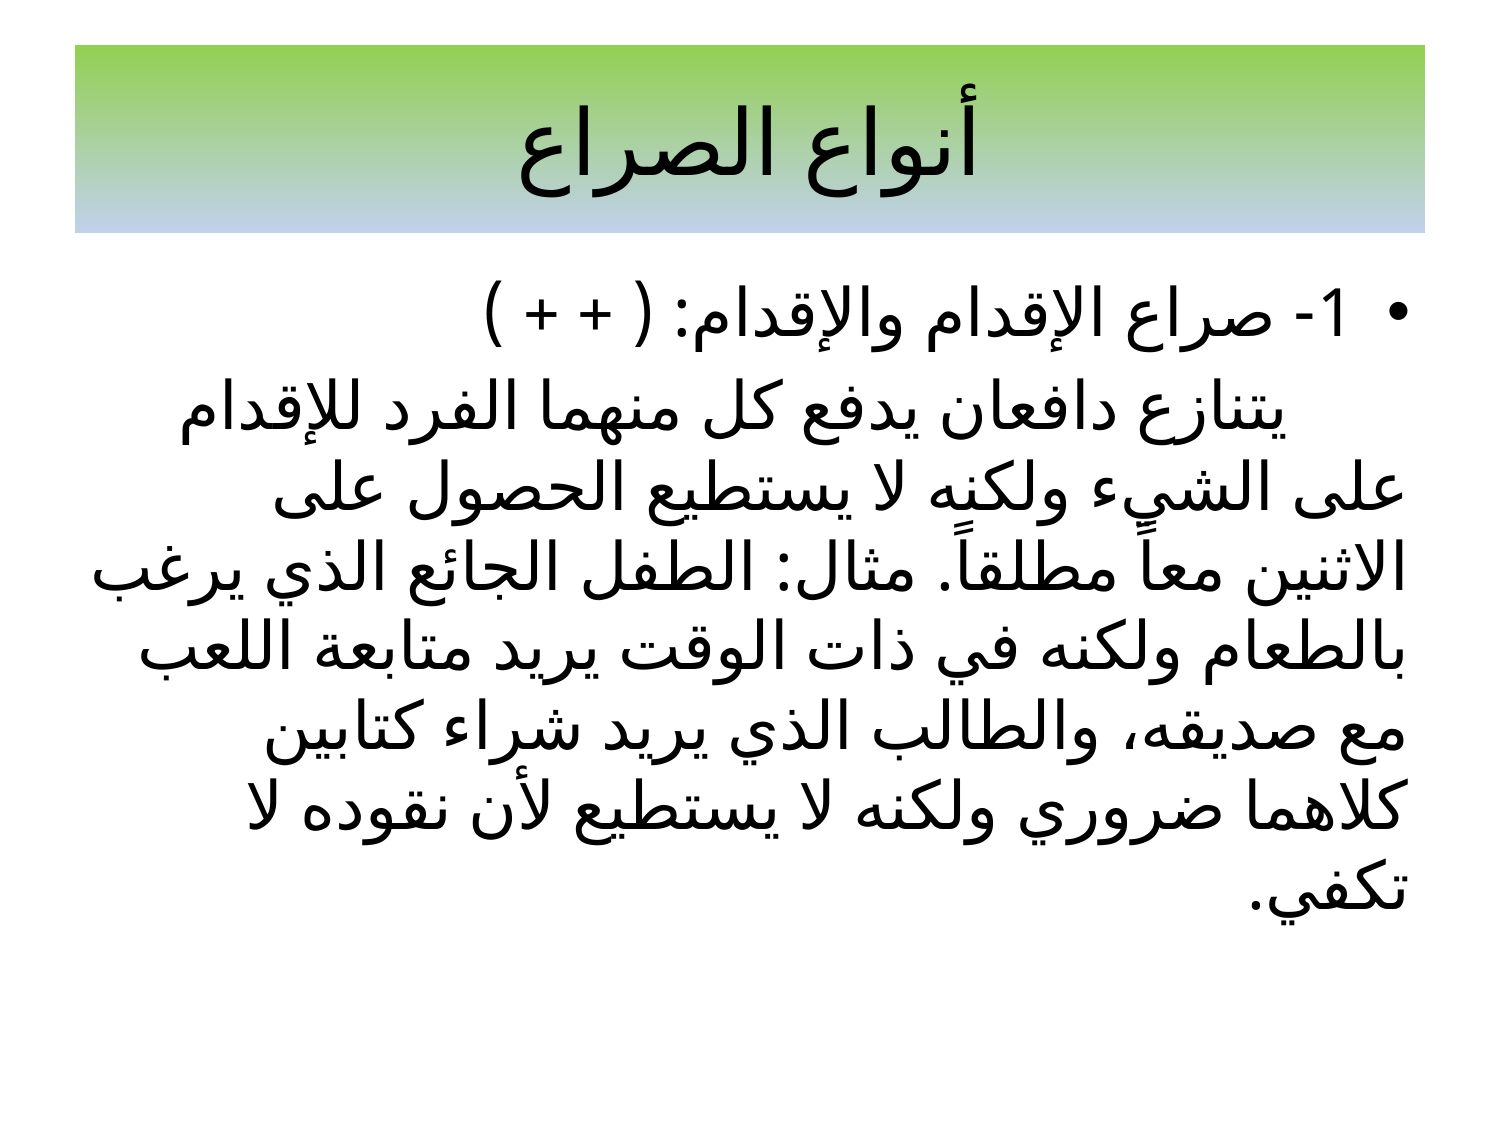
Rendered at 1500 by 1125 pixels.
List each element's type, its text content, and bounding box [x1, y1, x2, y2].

list 1- صراع الإقدام والإقدام: ( + + ) يتنازع دافعان يدفع كل منهما الفرد للإقدام على الشيء ولكنه لا يستطيع الحصول على الاثنين معاً مطلقاً. مثال: الطفل الجائع الذي يرغب بالطعام ولكنه في ذات الوقت يريد متابعة اللعب مع صديقه، والطالب الذي يريد شراء كتابين كلاهما ضروري ولكنه لا يستطيع لأن نقوده لا تكفي. [75, 262, 1425, 1005]
title أنواع الصراع [75, 45, 1425, 233]
